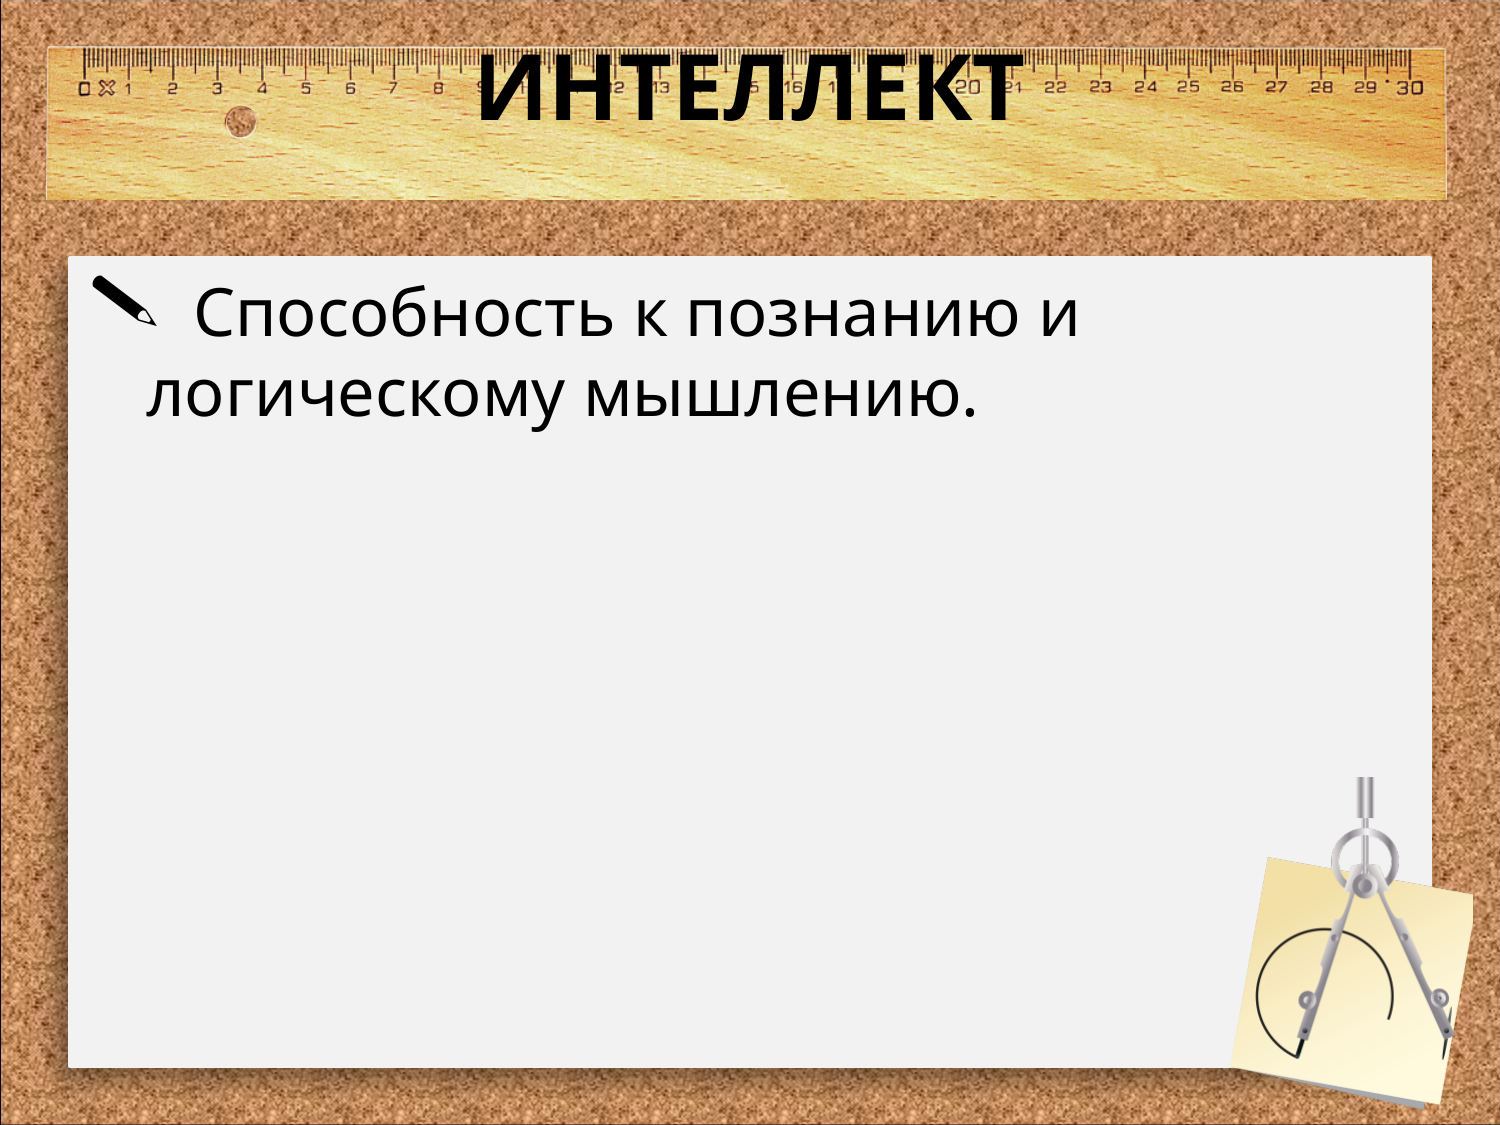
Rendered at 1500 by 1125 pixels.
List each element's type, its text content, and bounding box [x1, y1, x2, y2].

title ИНТЕЛЛЕКТ [74, 44, 1426, 233]
list Способность к познанию и логическому мышлению. [74, 262, 1426, 1006]
picture [0, 0, 1500, 1125]
